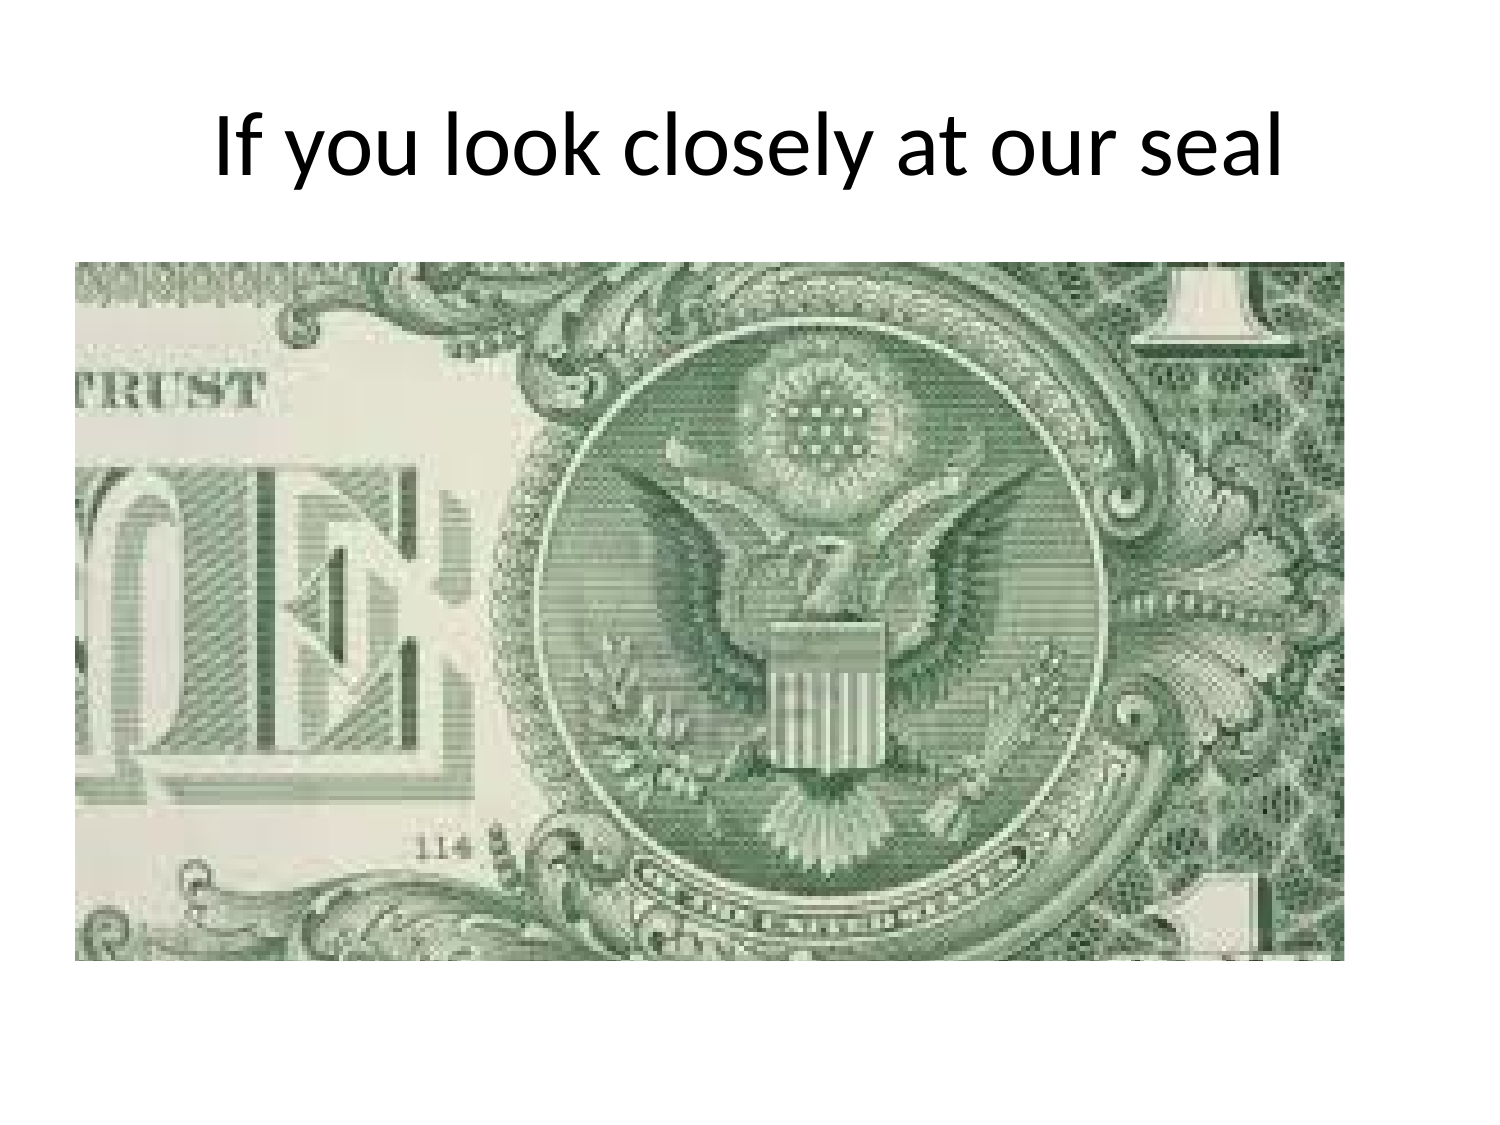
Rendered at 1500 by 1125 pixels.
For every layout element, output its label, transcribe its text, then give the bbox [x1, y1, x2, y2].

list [74, 262, 1345, 961]
title If you look closely at our seal [75, 45, 1425, 233]
